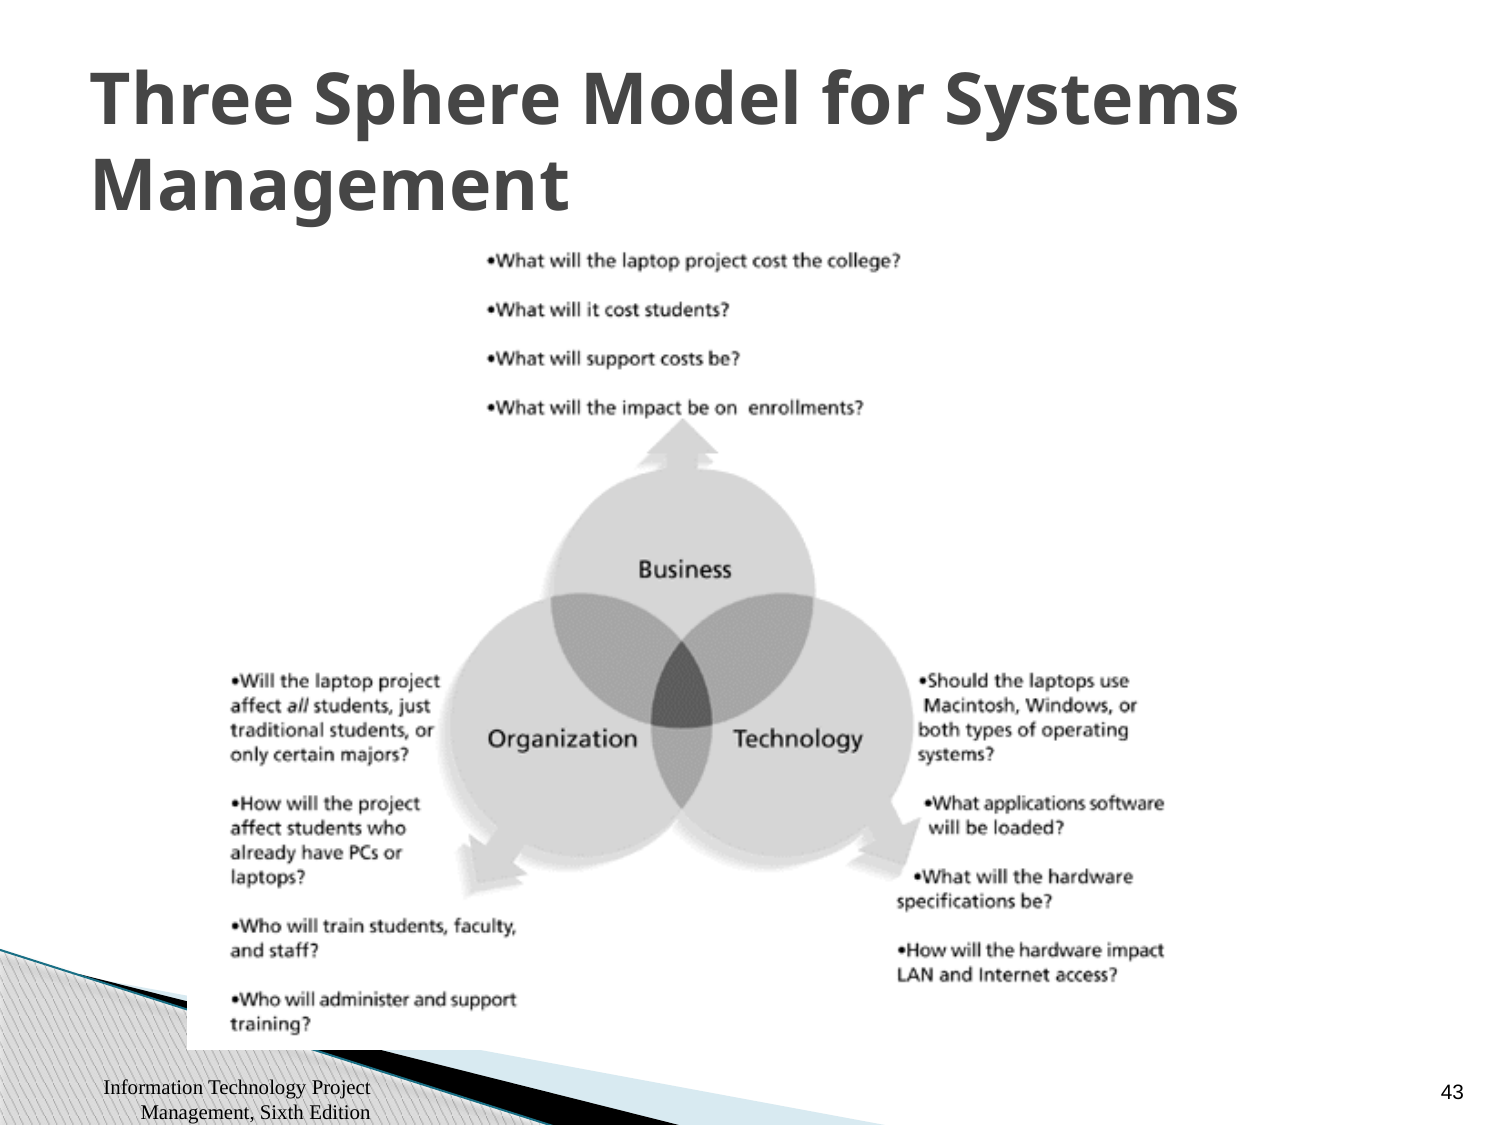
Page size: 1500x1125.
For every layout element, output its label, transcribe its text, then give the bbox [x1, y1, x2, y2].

picture [187, 249, 1188, 1050]
footer Information Technology Project Management, Sixth Edition [0, 1071, 386, 1125]
slide_number 43 [1418, 1051, 1479, 1112]
title Three Sphere Model for Systems Management [75, 45, 1425, 233]
